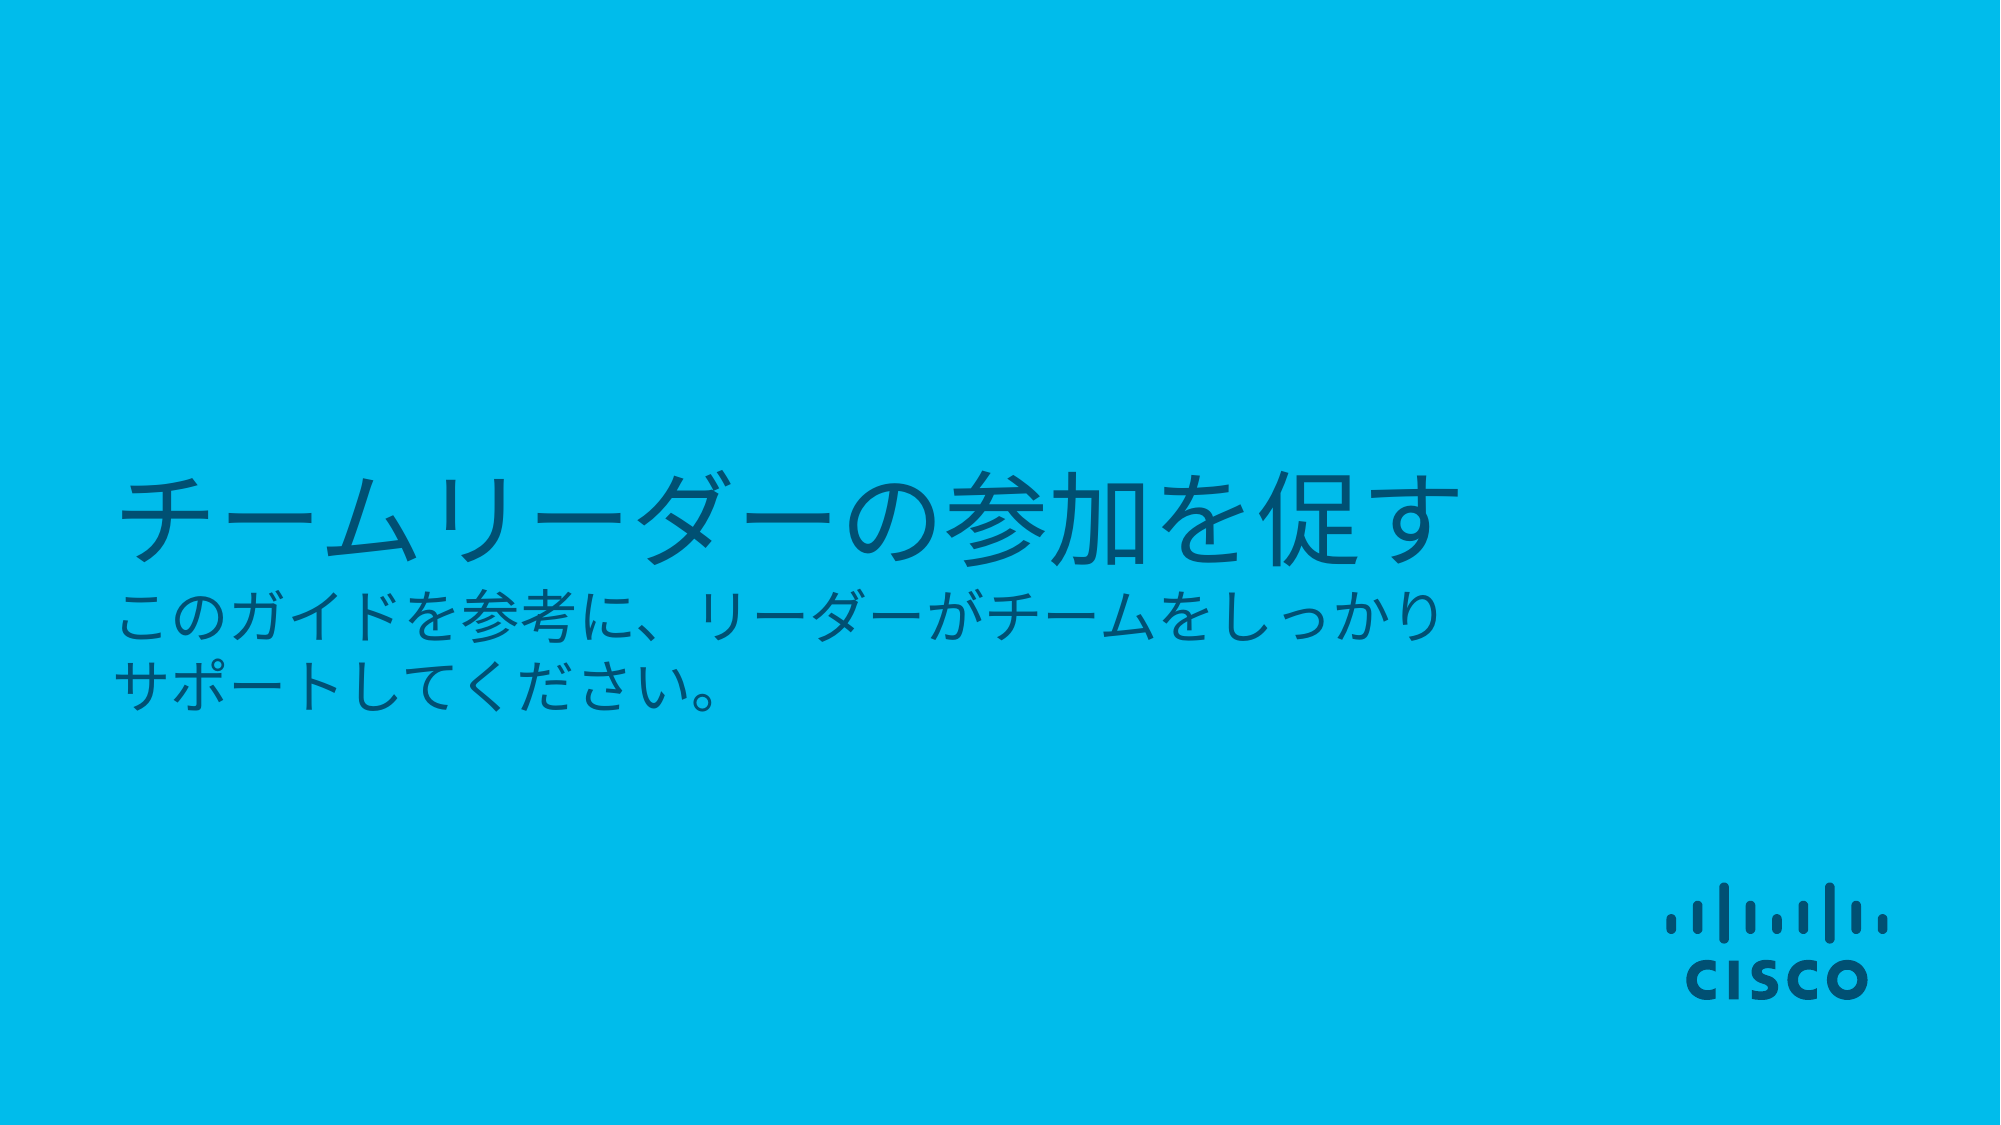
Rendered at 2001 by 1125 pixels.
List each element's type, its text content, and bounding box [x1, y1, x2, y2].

text_box [1686, 959, 1716, 1000]
text_box [1745, 900, 1756, 934]
text_box [1851, 900, 1862, 934]
text_box [1877, 914, 1888, 934]
text_box [1798, 900, 1809, 934]
text_box [1666, 914, 1677, 934]
text_box [1826, 959, 1868, 1000]
text_box [1719, 882, 1729, 944]
text_box [1692, 900, 1703, 934]
text_box [1825, 882, 1835, 944]
text_box [1728, 960, 1739, 1000]
text_box チームリーダーの参加を促す このガイドを参考に、リーダーがチームをしっかりサポートしてください。 [112, 468, 1500, 890]
text_box [1751, 959, 1779, 1000]
text_box [1787, 959, 1817, 1000]
text_box [1772, 914, 1782, 934]
